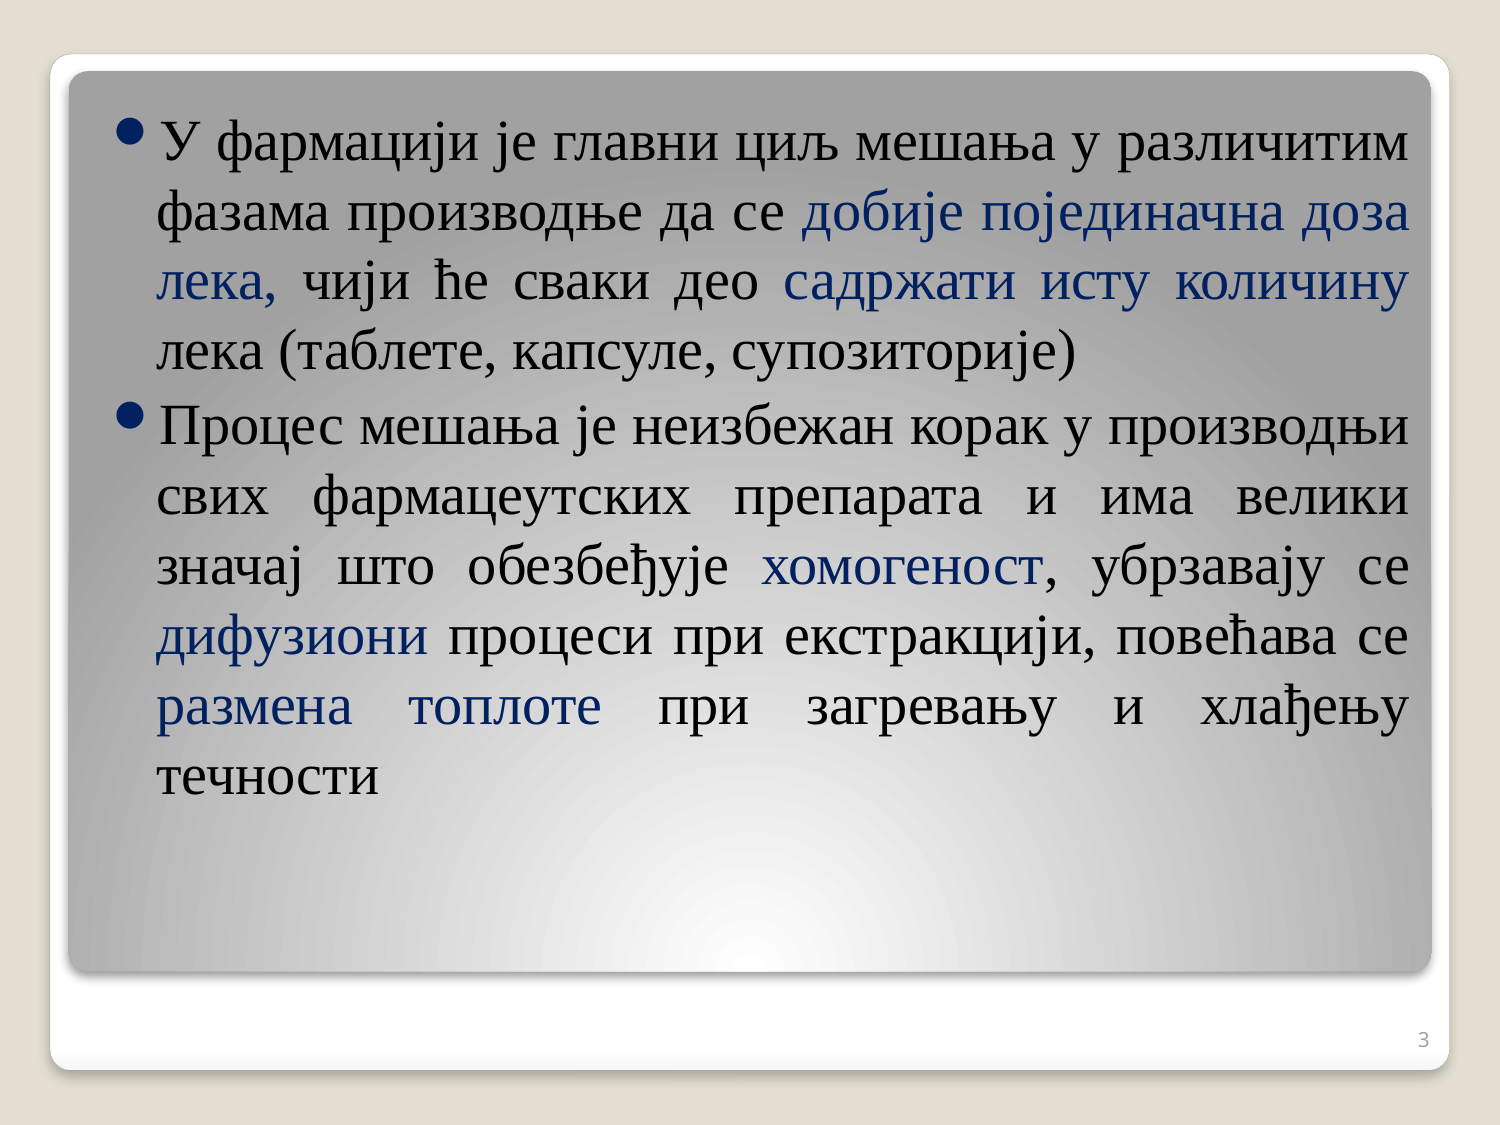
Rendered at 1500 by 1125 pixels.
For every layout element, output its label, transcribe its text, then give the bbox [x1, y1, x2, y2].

slide_number 3 [1369, 1002, 1445, 1063]
list У фармацији је главни циљ мешања у различитим фазама производње да се добије појединачна доза лека, чији ће сваки део садржати исту количину лека (таблете, капсуле, супозиторије) Процес мешања је неизбежан корак у производњи свих фармацеутских препарата и има велики значај што обезбеђује хомогеност, убрзавају се дифузиони процеси при екстракцији, повећава се размена топлоте при загревању и хлађењу течности [82, 86, 1425, 1035]
